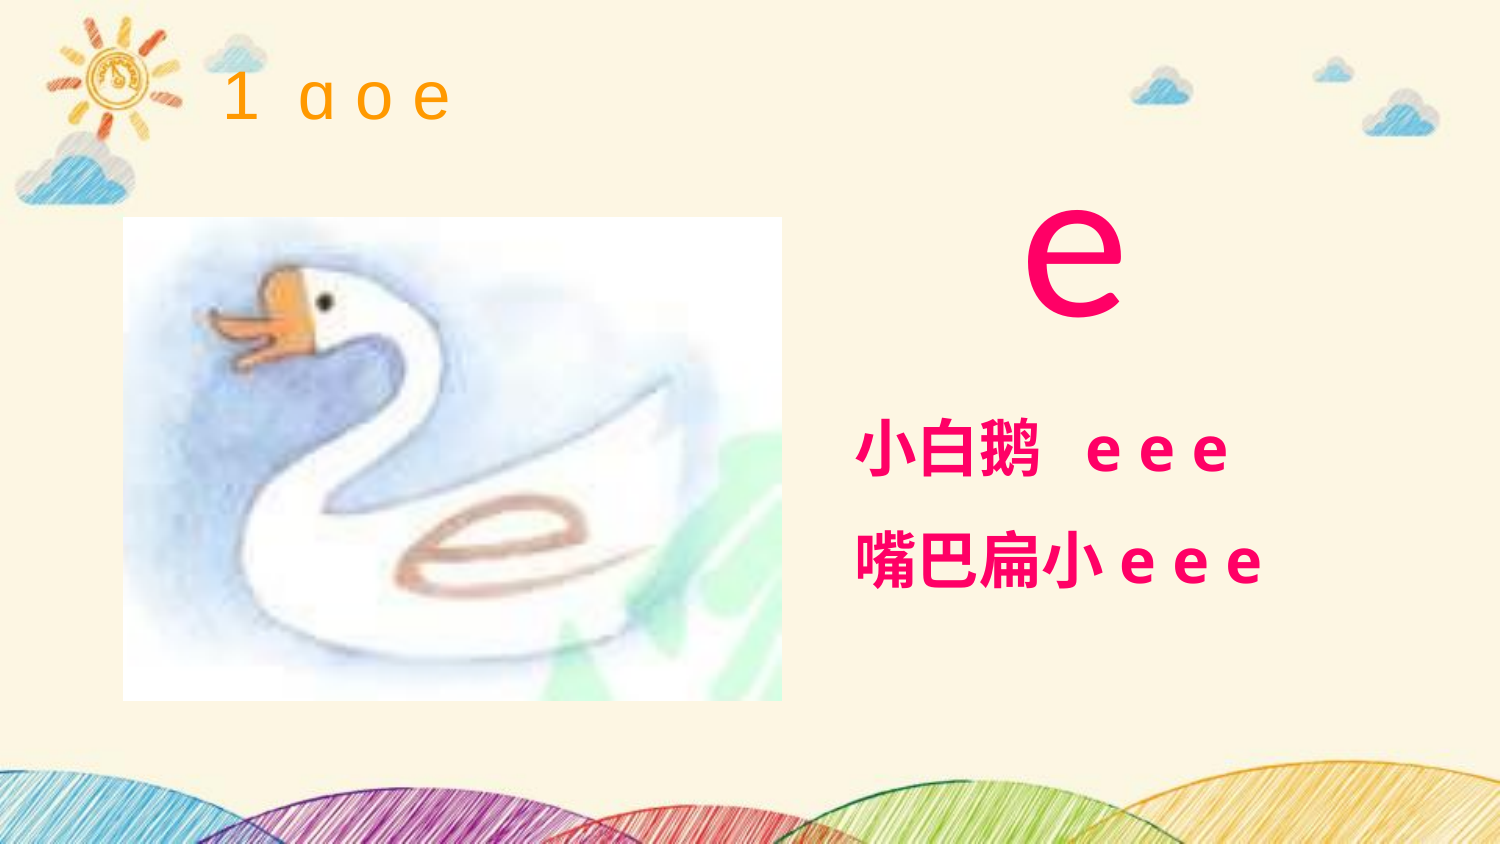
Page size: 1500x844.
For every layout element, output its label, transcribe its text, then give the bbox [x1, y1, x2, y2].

text_box e [1009, 92, 1141, 366]
text_box 1 ɑ o e [210, 44, 822, 139]
picture [0, 0, 1500, 844]
text_box 小白鹅 e e e 嘴巴扁小e e e [843, 365, 1274, 602]
